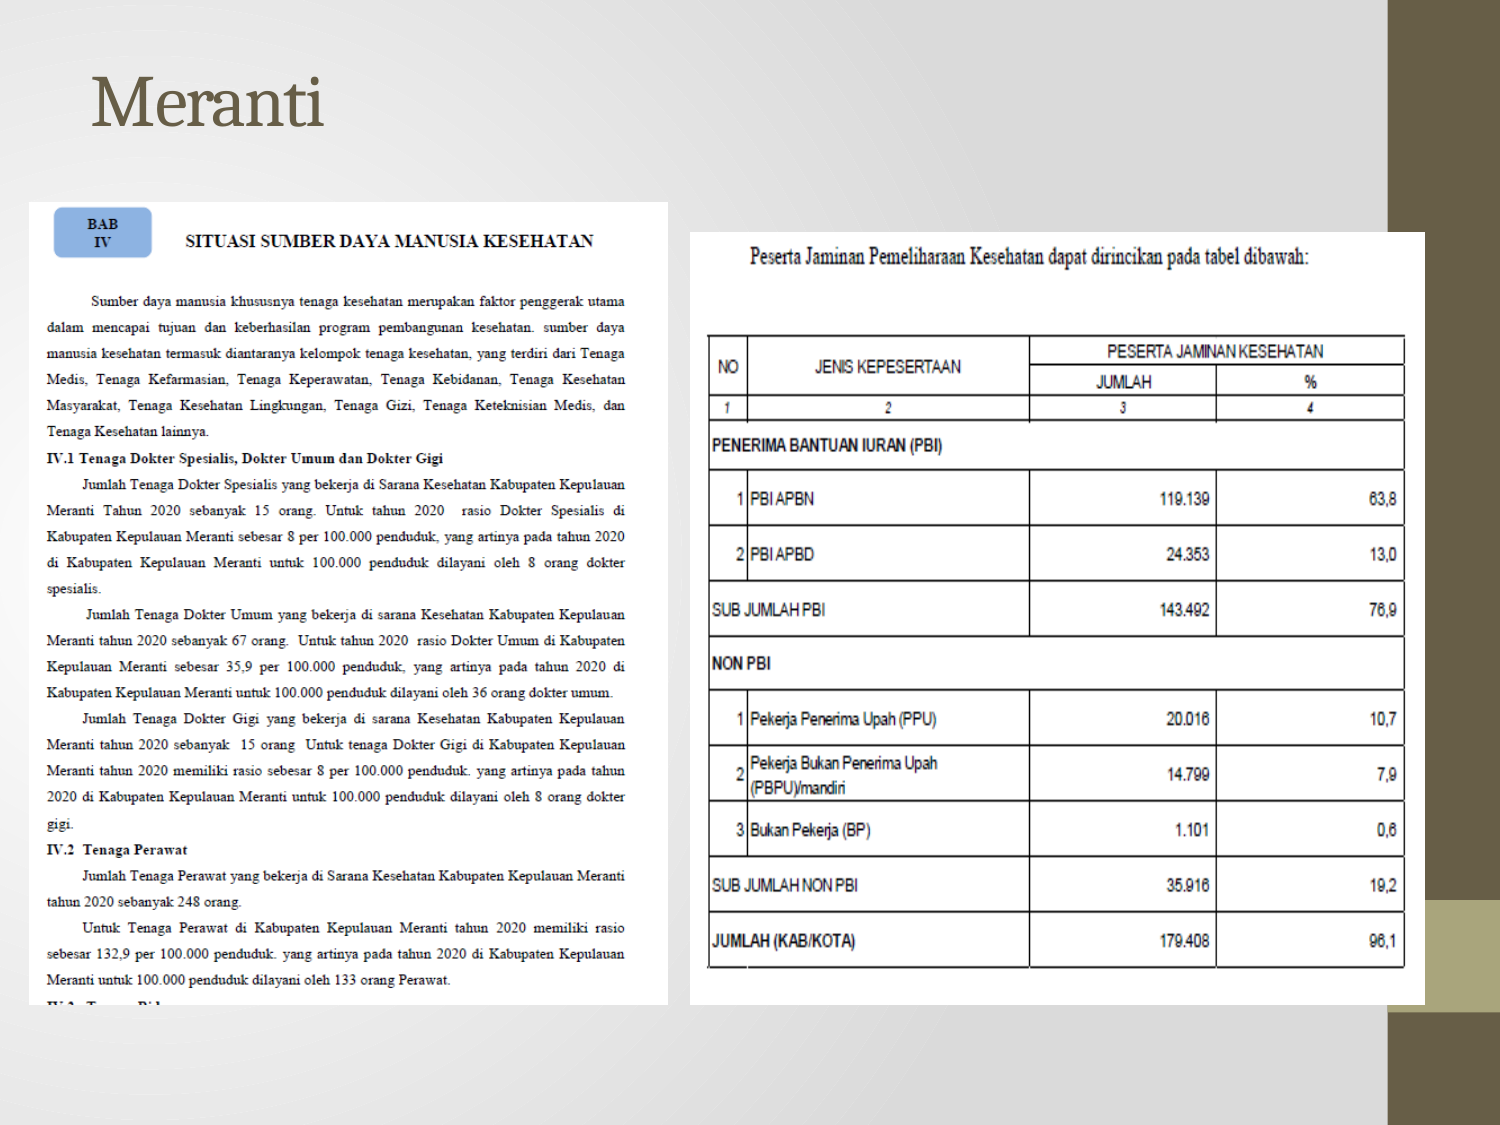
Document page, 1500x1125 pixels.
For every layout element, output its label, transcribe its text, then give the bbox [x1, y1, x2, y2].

title Meranti [75, 45, 1400, 149]
picture [28, 201, 668, 1006]
picture [690, 232, 1426, 1006]
